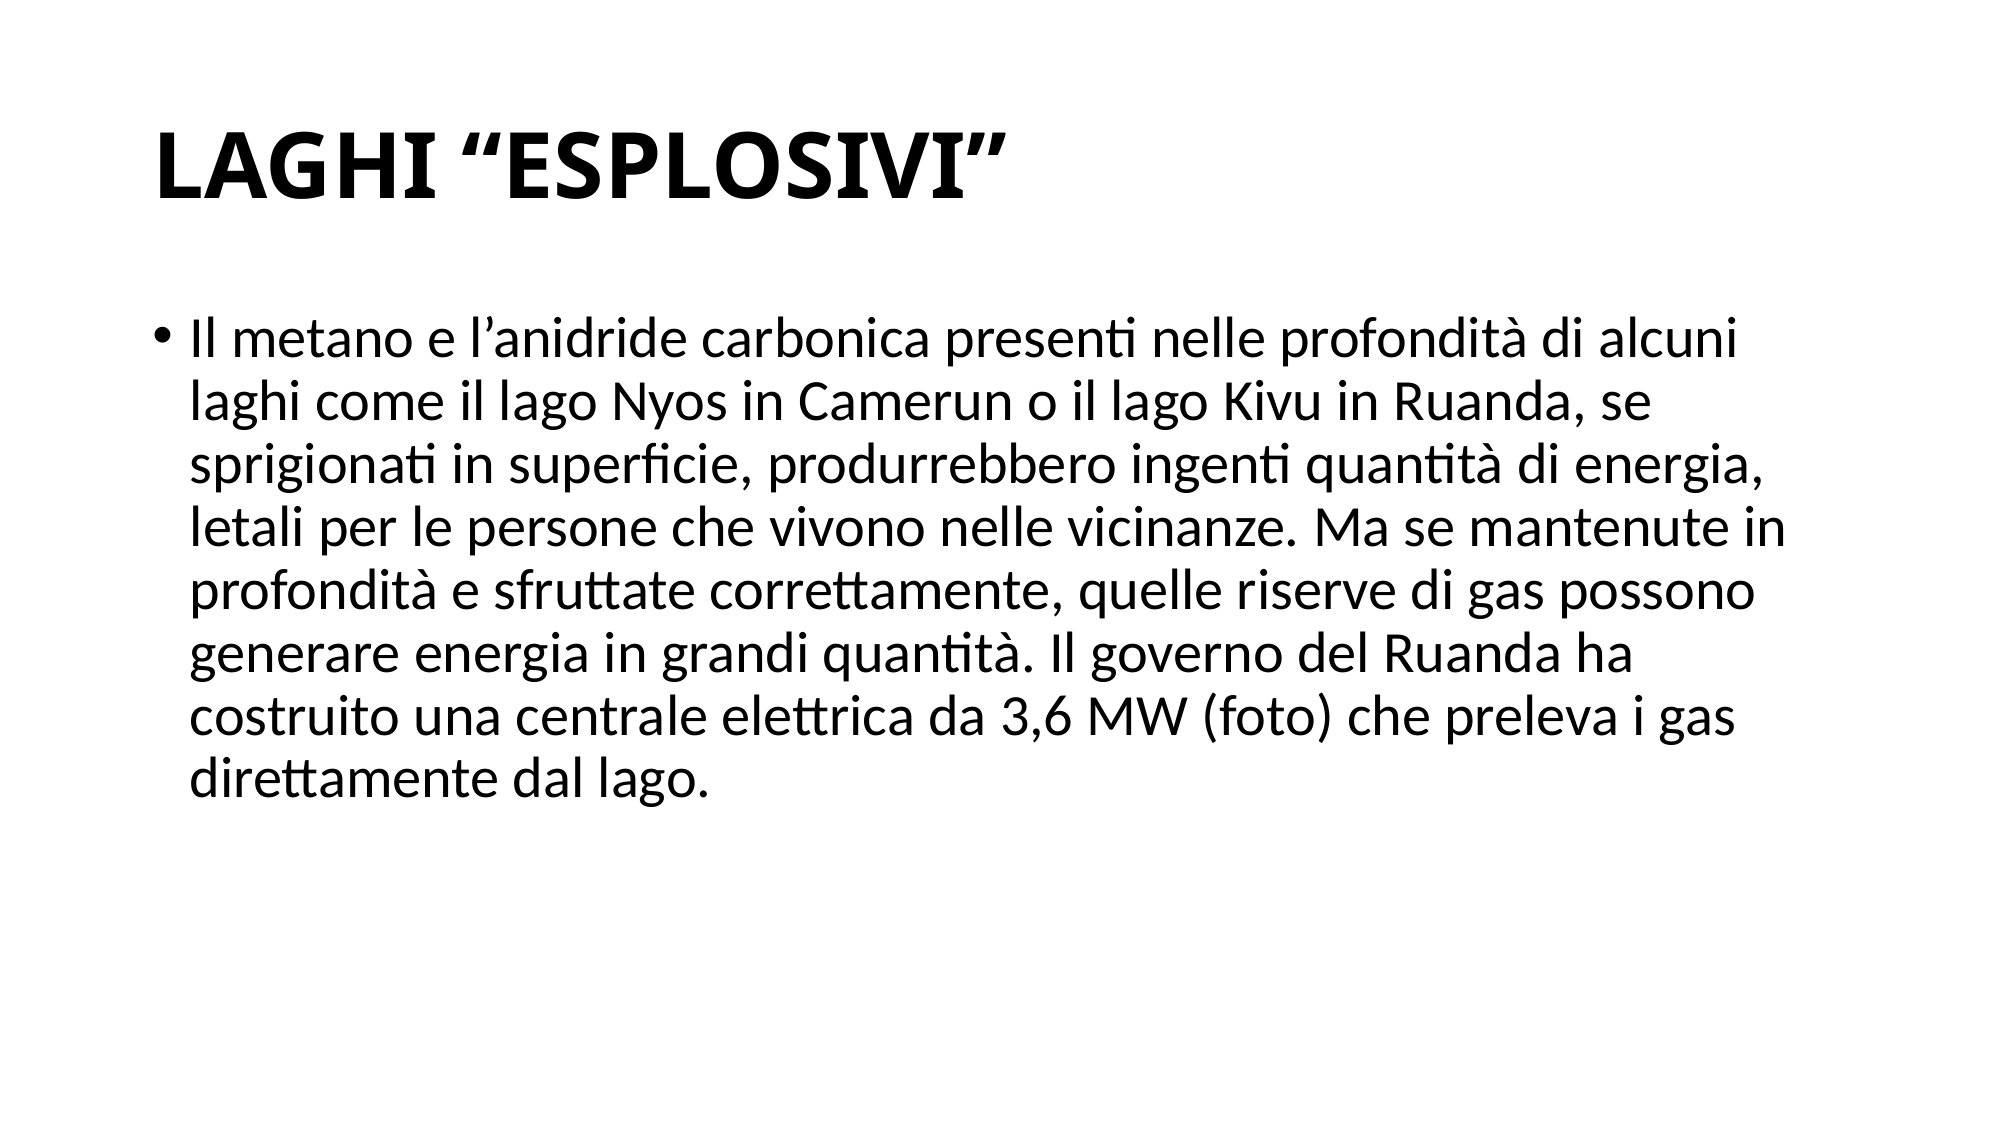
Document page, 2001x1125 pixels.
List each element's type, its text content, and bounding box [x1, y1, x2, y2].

title LAGHI “ESPLOSIVI” [137, 59, 1863, 278]
list Il metano e l’anidride carbonica presenti nelle profondità di alcuni laghi come il lago Nyos in Camerun o il lago Kivu in Ruanda, se sprigionati in superficie, produrrebbero ingenti quantità di energia, letali per le persone che vivono nelle vicinanze. Ma se mantenute in profondità e sfruttate correttamente, quelle riserve di gas possono generare energia in grandi quantità. Il governo del Ruanda ha costruito una centrale elettrica da 3,6 MW (foto) che preleva i gas direttamente dal lago. [137, 299, 1863, 1014]
